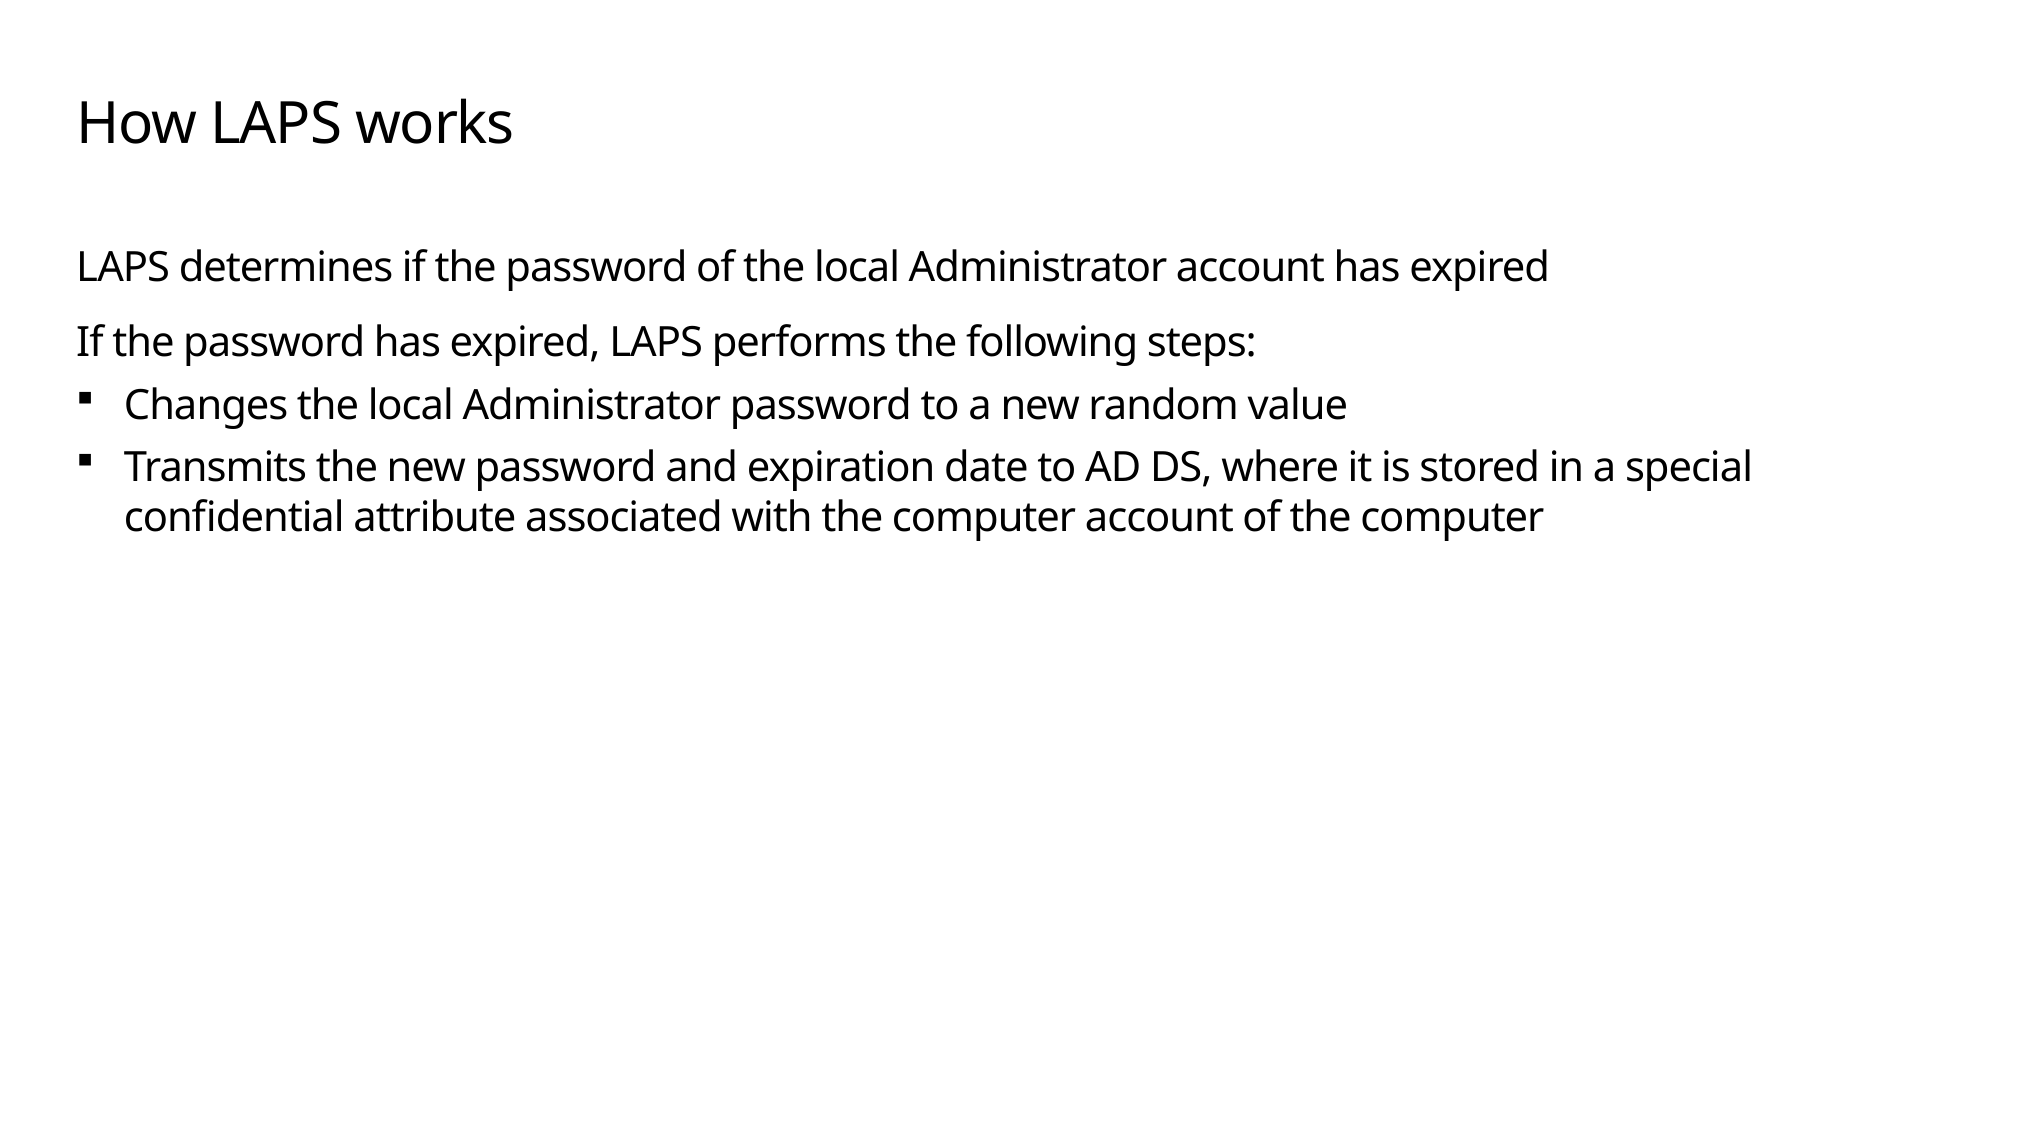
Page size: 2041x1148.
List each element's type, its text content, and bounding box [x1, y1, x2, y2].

title How LAPS works [76, 93, 1968, 161]
list LAPS determines if the password of the local Administrator account has expired If the password has expired, LAPS performs the following steps: Changes the local Administrator password to a new random value Transmits the new password and expiration date to AD DS, where it is stored in a special confidential attribute associated with the computer account of the computer [76, 240, 1970, 1074]
